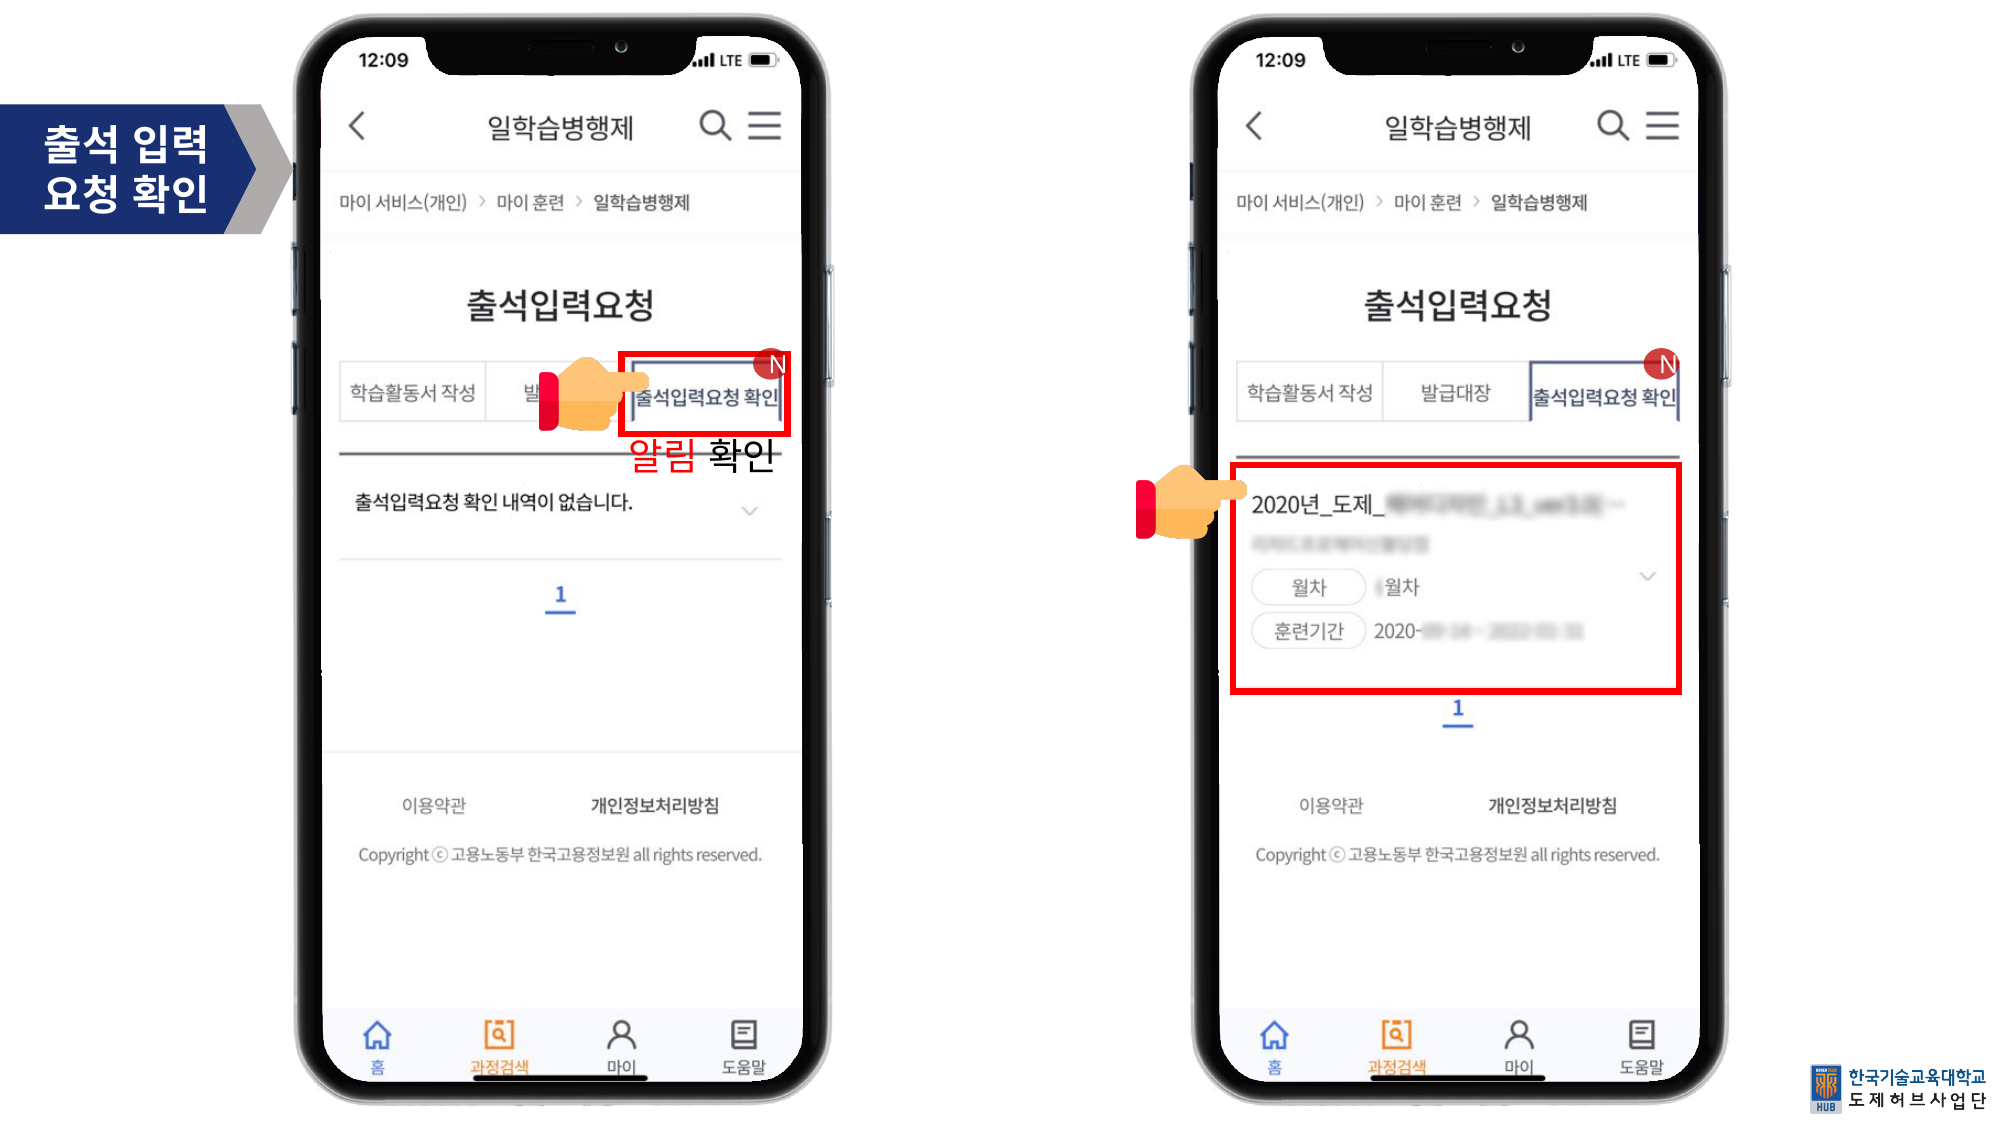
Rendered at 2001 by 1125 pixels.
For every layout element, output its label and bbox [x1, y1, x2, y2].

picture [1136, 0, 1748, 1125]
text_box [0, 104, 294, 235]
picture [1810, 1064, 1986, 1114]
picture [269, 0, 852, 1125]
